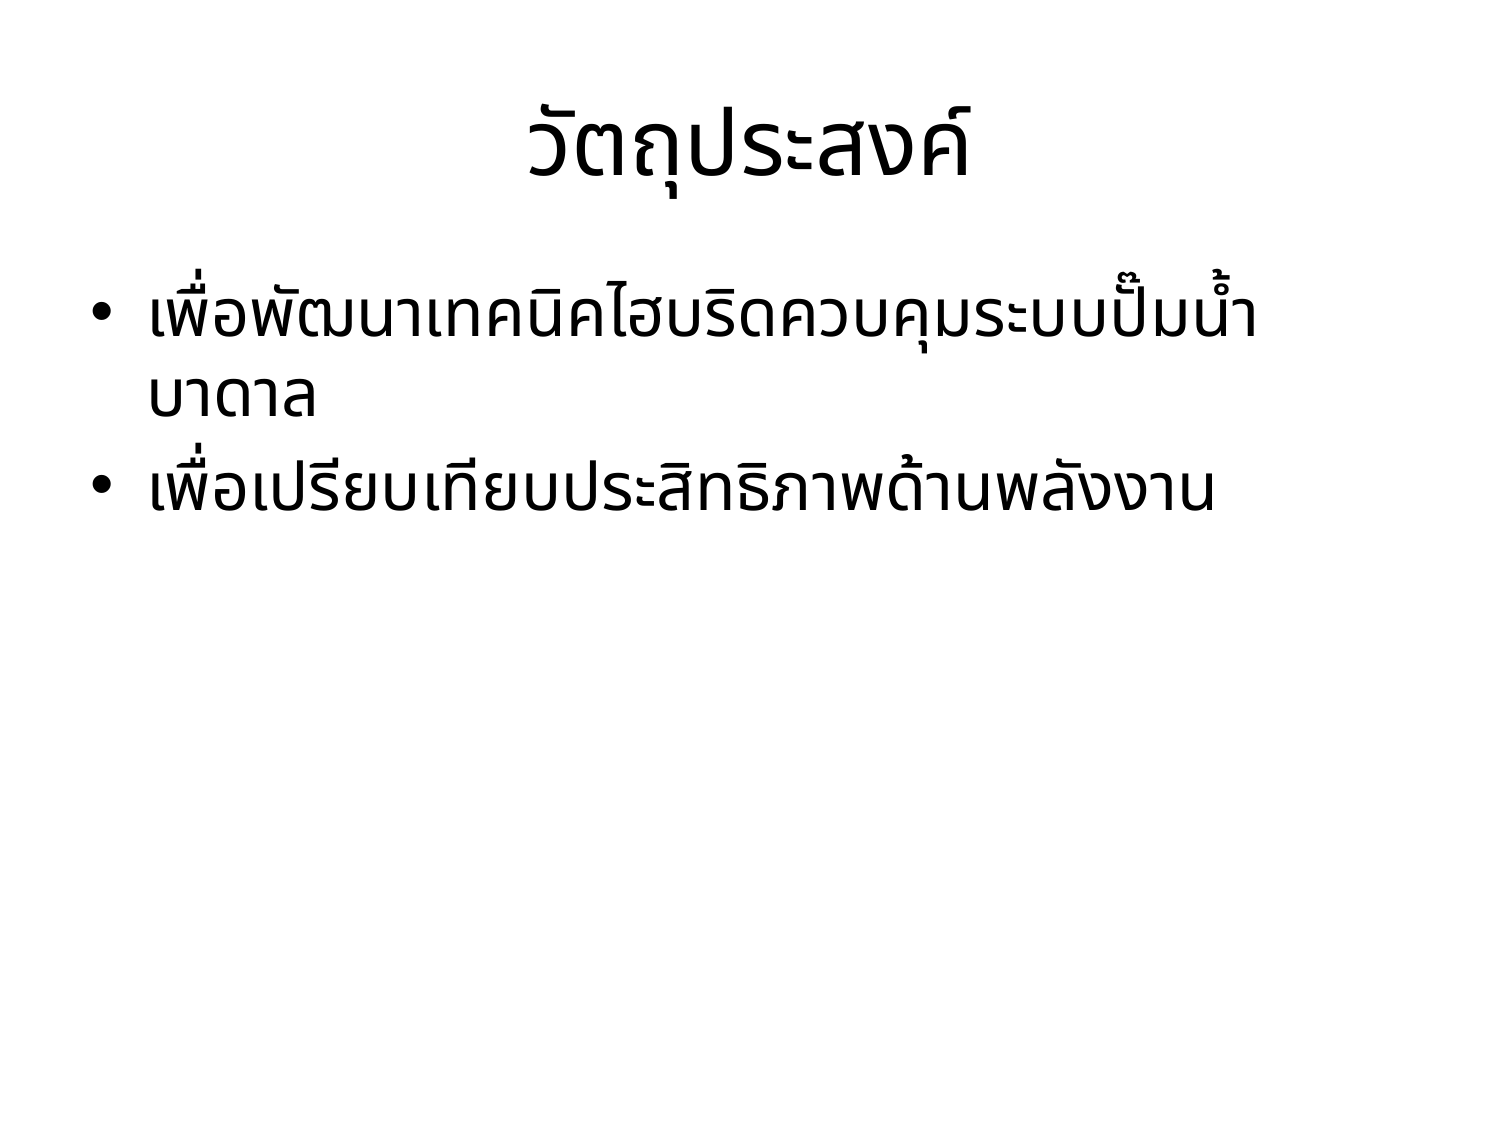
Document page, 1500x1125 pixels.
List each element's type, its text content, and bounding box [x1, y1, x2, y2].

title วัตถุประสงค์ [75, 45, 1425, 233]
list เพื่อพัฒนาเทคนิคไฮบริดควบคุมระบบปั๊มน้ำบาดาล เพื่อเปรียบเทียบประสิทธิภาพด้านพลังงาน [75, 262, 1425, 1005]
